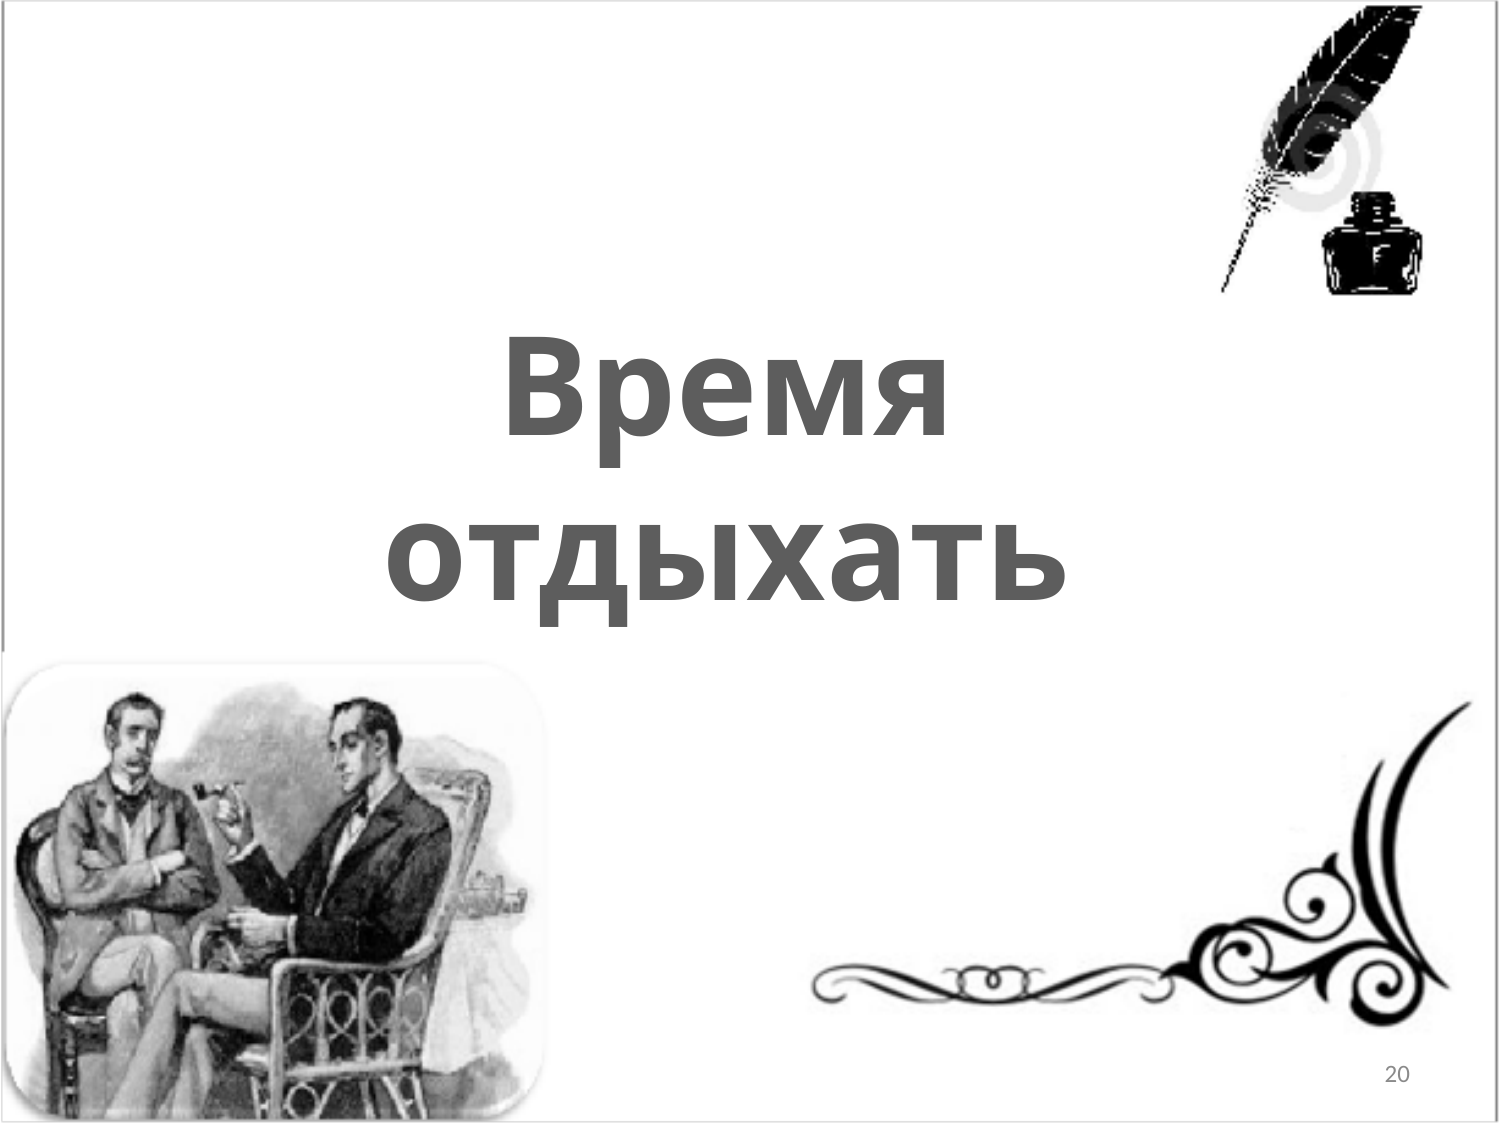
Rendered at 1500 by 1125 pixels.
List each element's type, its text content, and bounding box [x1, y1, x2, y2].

slide_number 20 [1074, 1042, 1425, 1103]
text_box Время отдыхать [218, 290, 1235, 636]
picture [0, 0, 1500, 1125]
